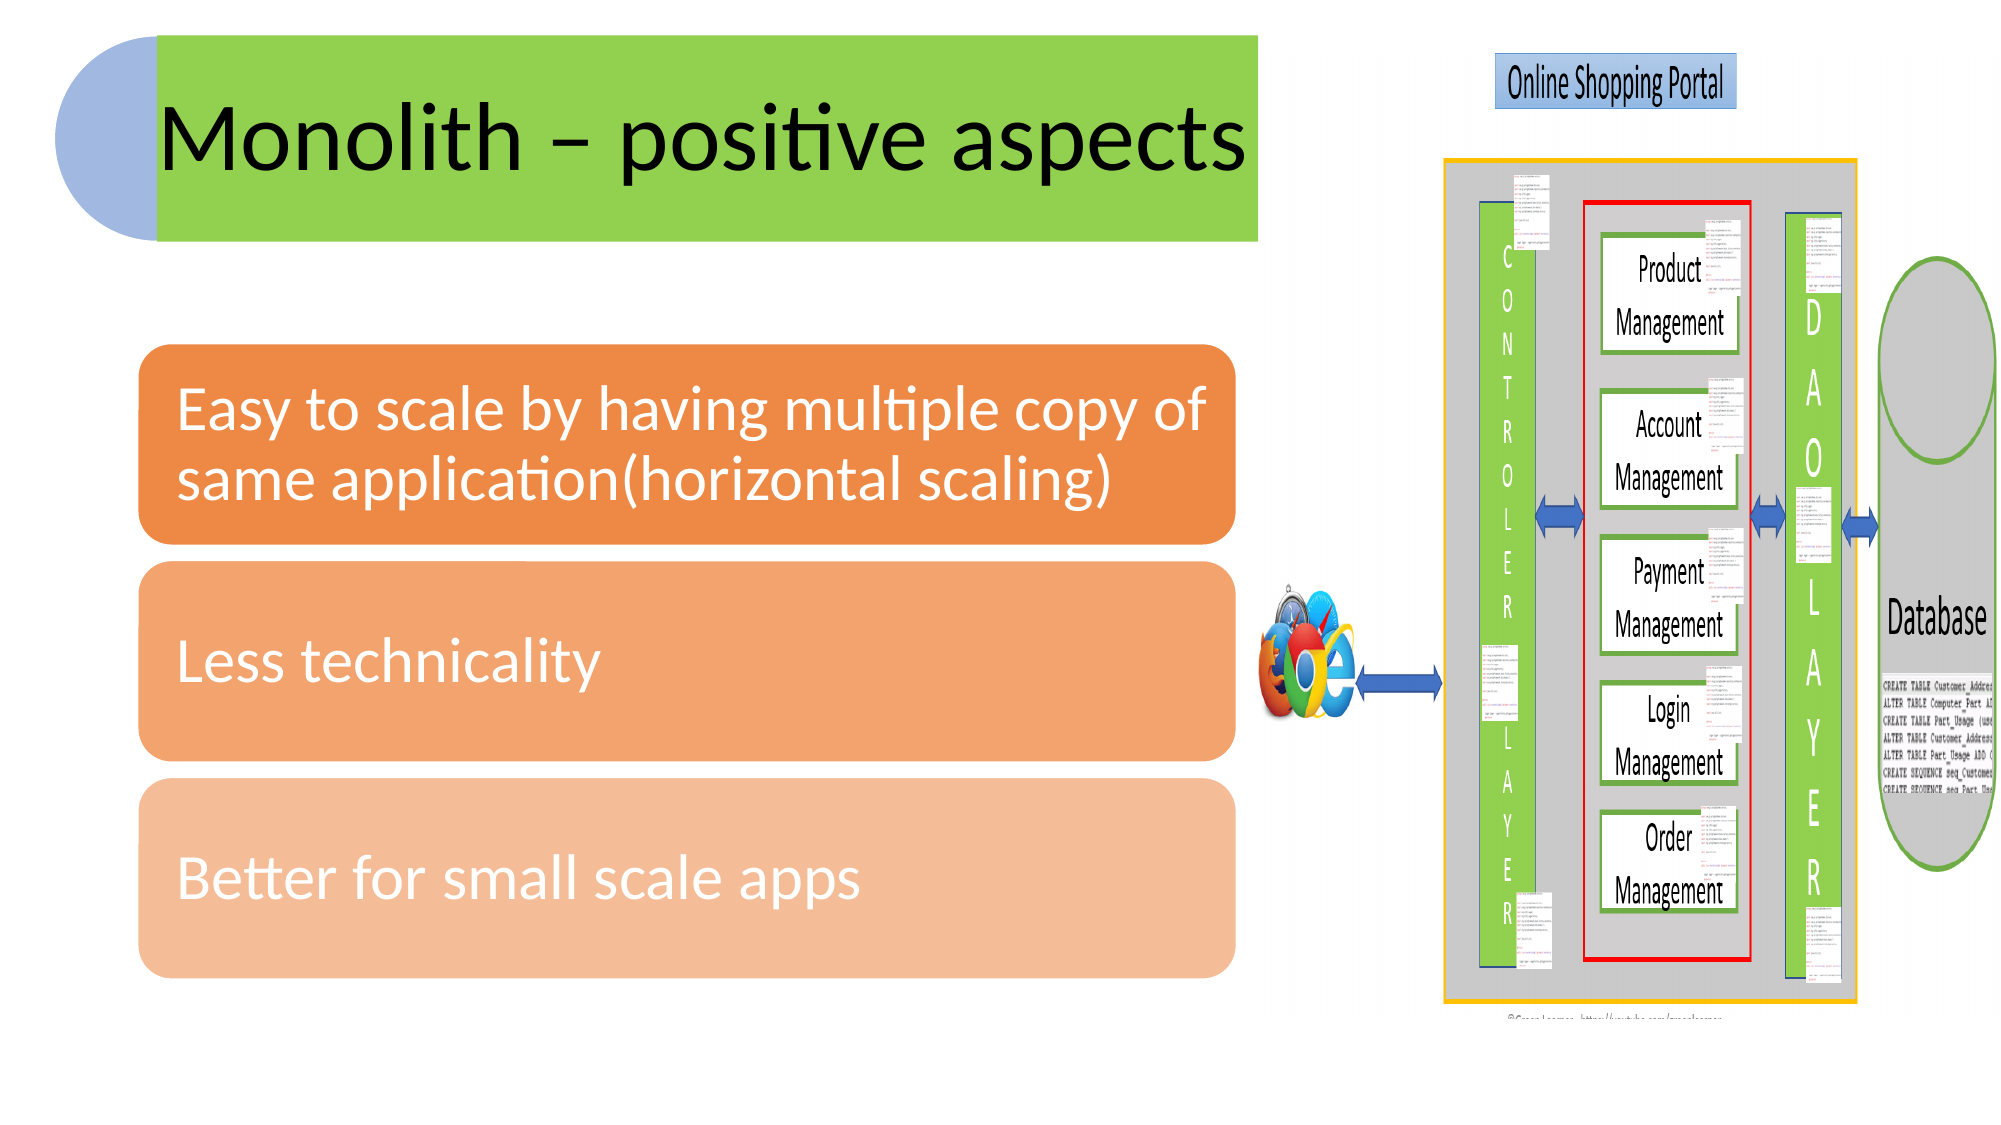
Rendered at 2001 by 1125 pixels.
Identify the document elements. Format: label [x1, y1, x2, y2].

list [137, 304, 1237, 1019]
picture [1258, 53, 2000, 1019]
text_box [0, 0, 1259, 278]
